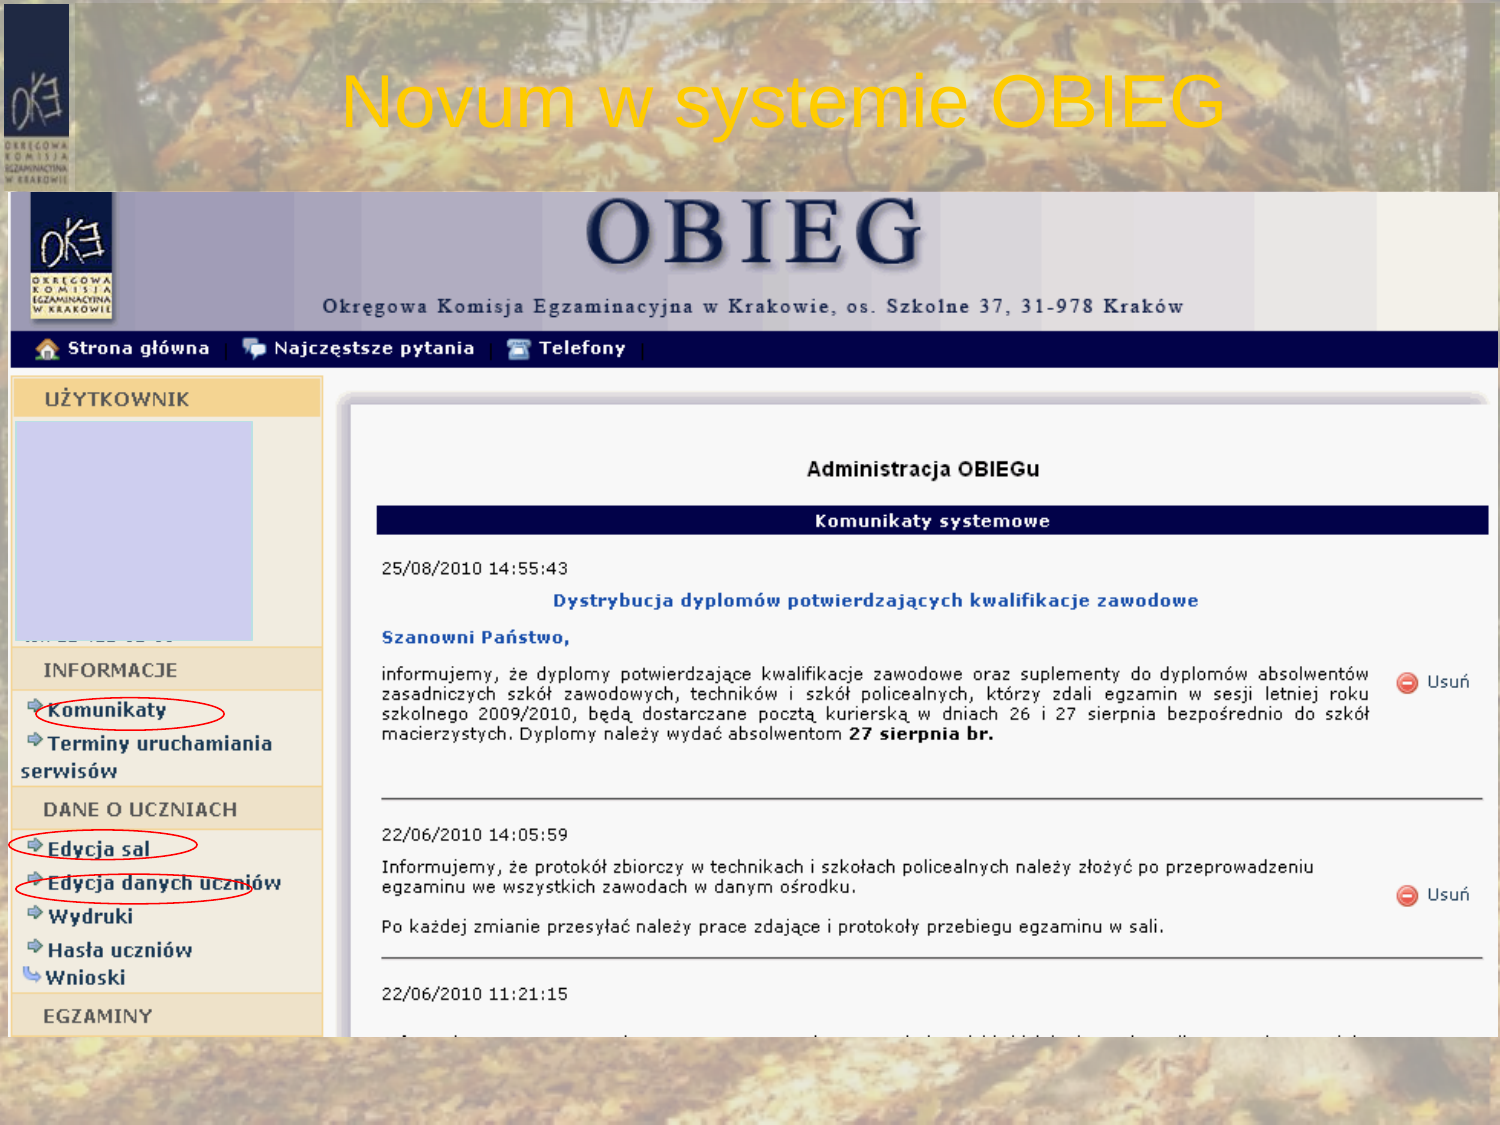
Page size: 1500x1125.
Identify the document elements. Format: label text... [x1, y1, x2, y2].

picture [8, 192, 1498, 1038]
title Novum w systemie OBIEG [74, 3, 1495, 191]
